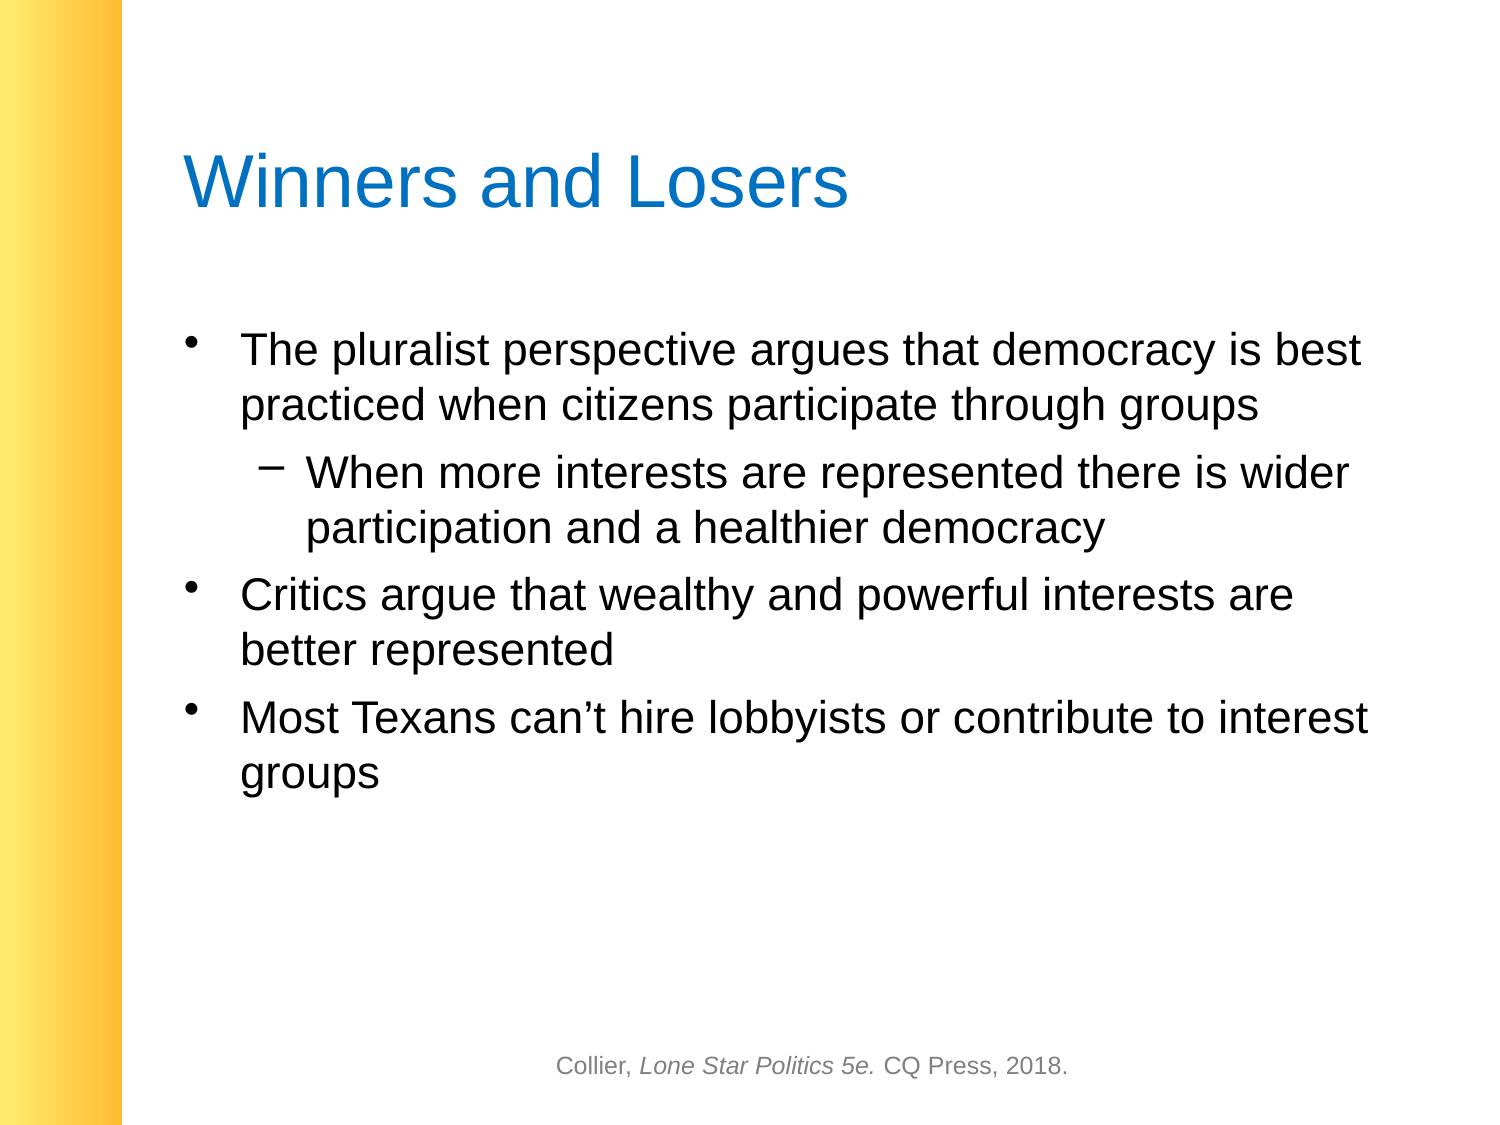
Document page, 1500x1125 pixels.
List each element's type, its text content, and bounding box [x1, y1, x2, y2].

picture [0, 0, 1500, 1125]
list The pluralist perspective argues that democracy is best practiced when citizens participate through groups When more interests are represented there is wider participation and a healthier democracy Critics argue that wealthy and powerful interests are better represented Most Texans can’t hire lobbyists or contribute to interest groups [168, 313, 1394, 1088]
text_box Collier, Lone Star Politics 5e. CQ Press, 2018. [525, 1042, 1100, 1087]
title Winners and Losers [168, 125, 1482, 313]
